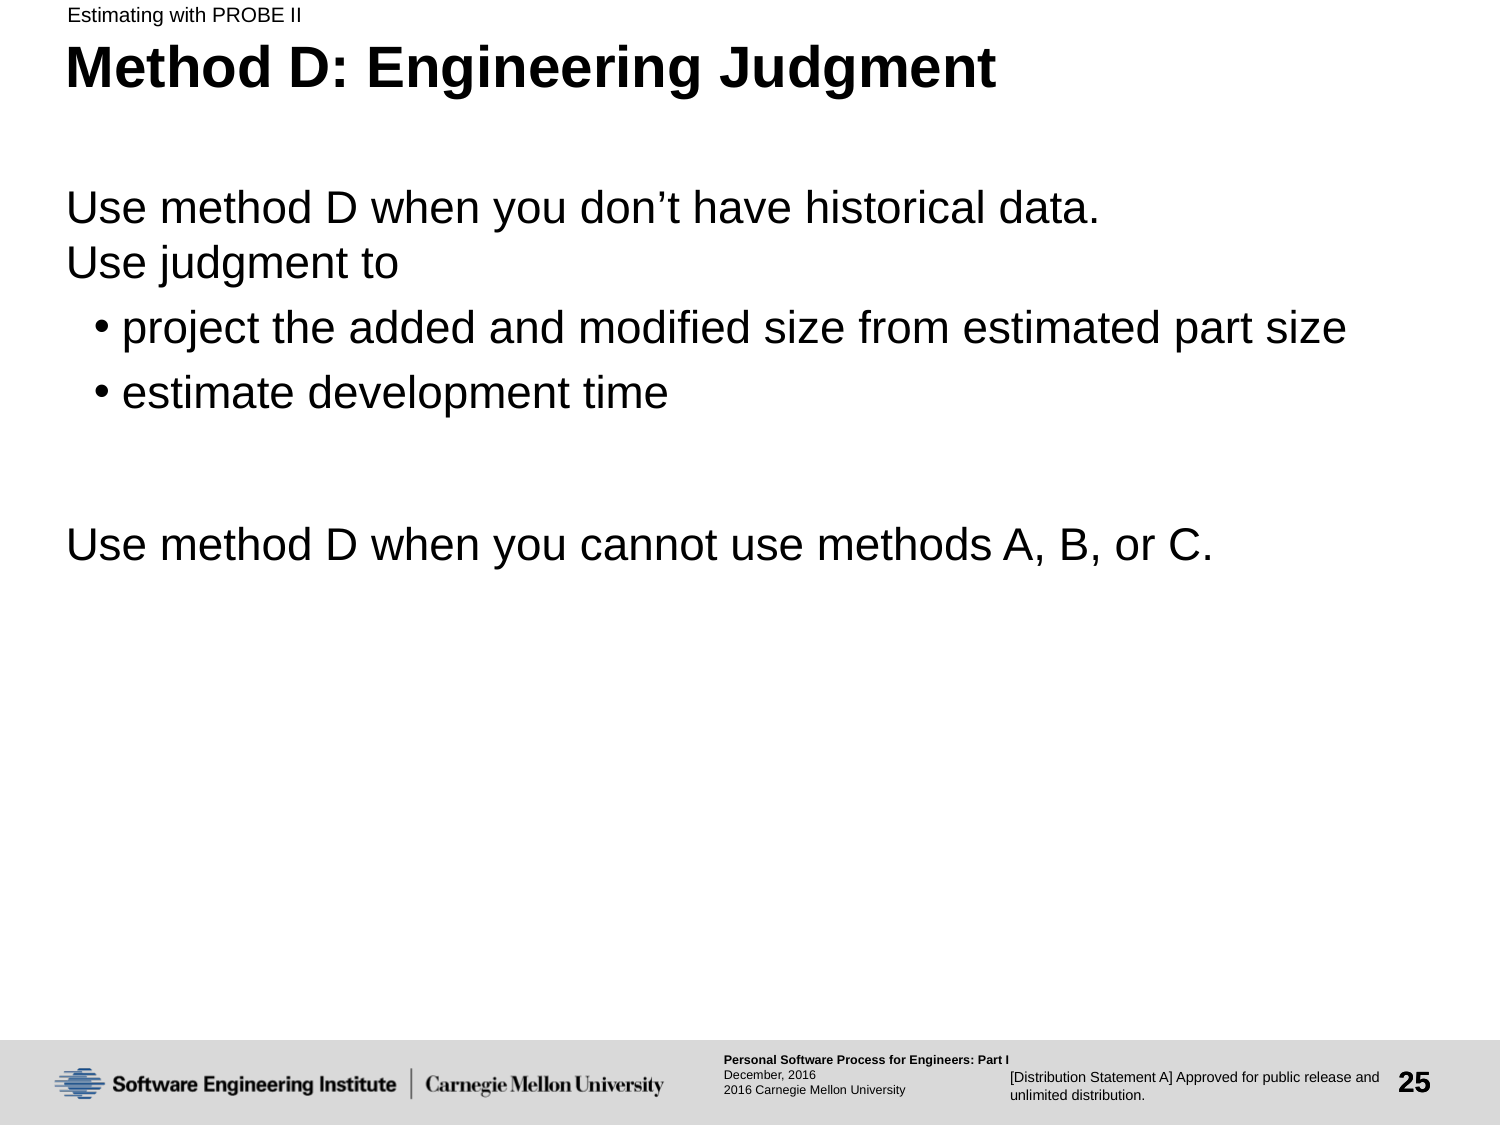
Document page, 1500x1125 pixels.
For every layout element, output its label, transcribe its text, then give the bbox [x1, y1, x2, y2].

text_box Estimating with PROBE II [67, 1, 752, 27]
list Use method D when you don’t have historical data. Use judgment to project the added and modified size from estimated part size estimate development time Use method D when you cannot use methods A, B, or C. [65, 177, 1431, 1000]
title Method D: Engineering Judgment [65, 37, 1313, 148]
picture [46, 1061, 673, 1104]
